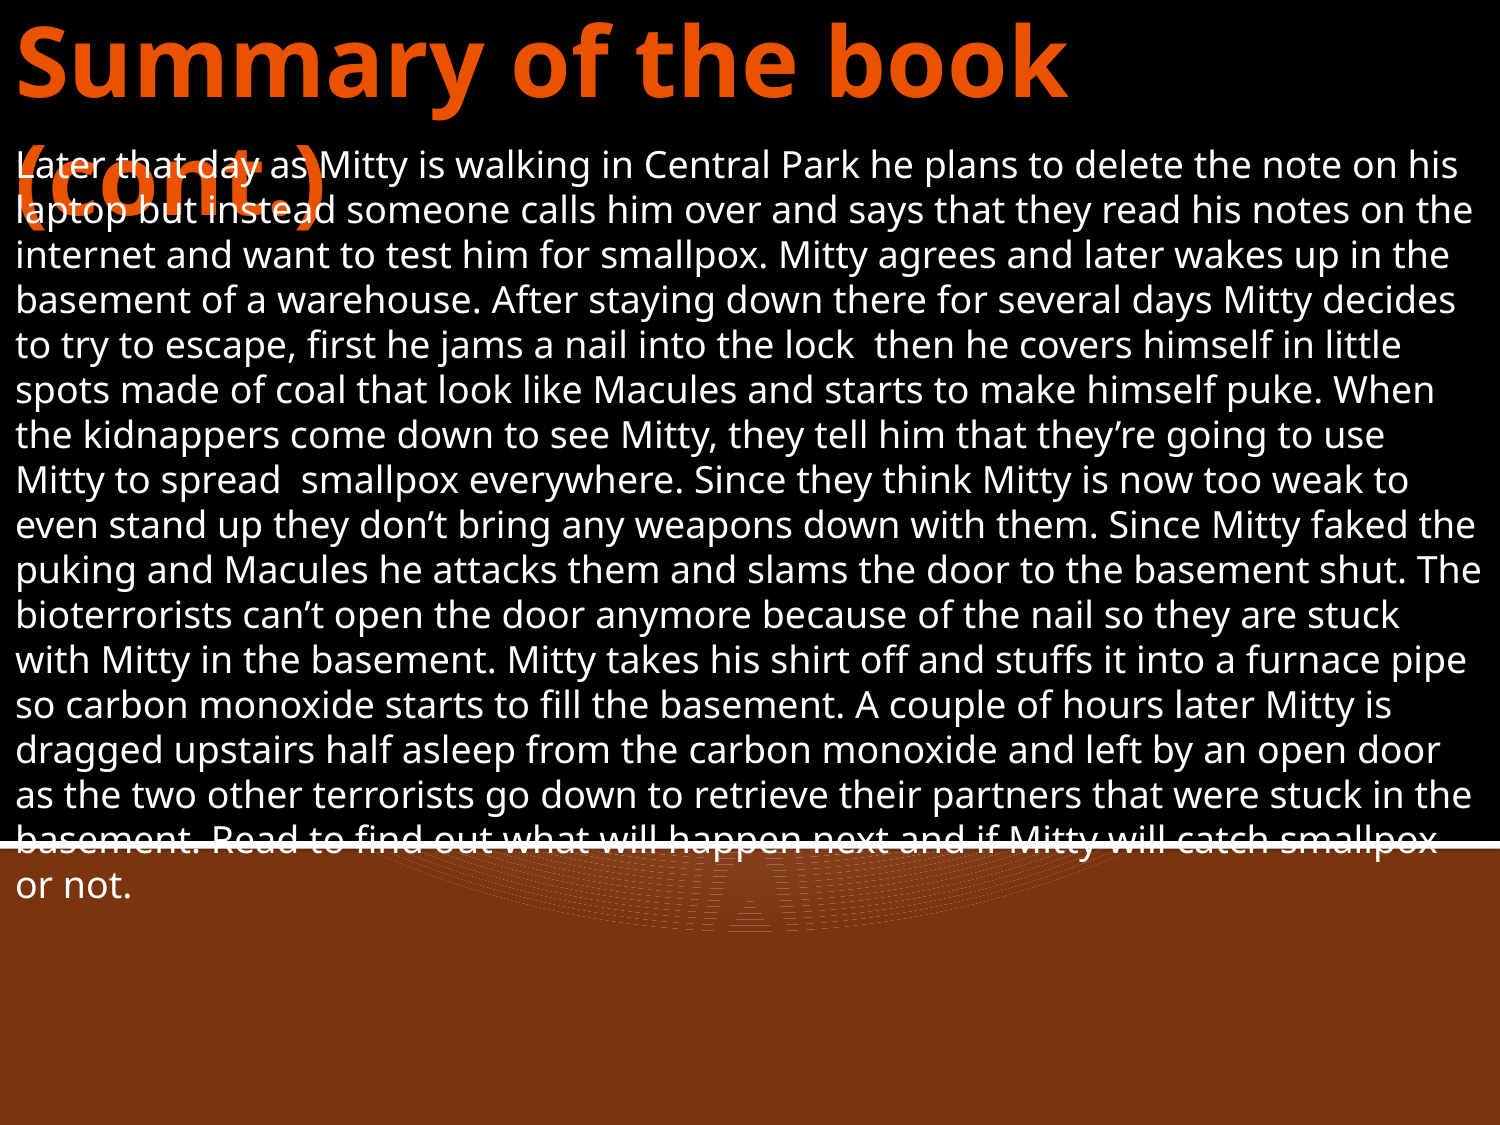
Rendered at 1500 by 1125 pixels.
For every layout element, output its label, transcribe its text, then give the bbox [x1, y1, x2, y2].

title Summary of the book (cont.) [0, 0, 1325, 133]
text_box Later that day as Mitty is walking in Central Park he plans to delete the note on his laptop but instead someone calls him over and says that they read his notes on the internet and want to test him for smallpox. Mitty agrees and later wakes up in the basement of a warehouse. After staying down there for several days Mitty decides to try to escape, first he jams a nail into the lock then he covers himself in little spots made of coal that look like Macules and starts to make himself puke. When the kidnappers come down to see Mitty, they tell him that they’re going to use Mitty to spread smallpox everywhere. Since they think Mitty is now too weak to even stand up they don’t bring any weapons down with them. Since Mitty faked the puking and Macules he attacks them and slams the door to the basement shut. The bioterrorists can’t open the door anymore because of the nail so they are stuck with Mitty in the basement. Mitty takes his shirt off and stuffs it into a furnace pipe so carbon monoxide starts to fill the basement. A couple of hours later Mitty is dragged upstairs half asleep from the carbon monoxide and left by an open door as the two other terrorists go down to retrieve their partners that were stuck in the basement. Read to find out what will happen next and if Mitty will catch smallpox or not. [0, 133, 1500, 914]
